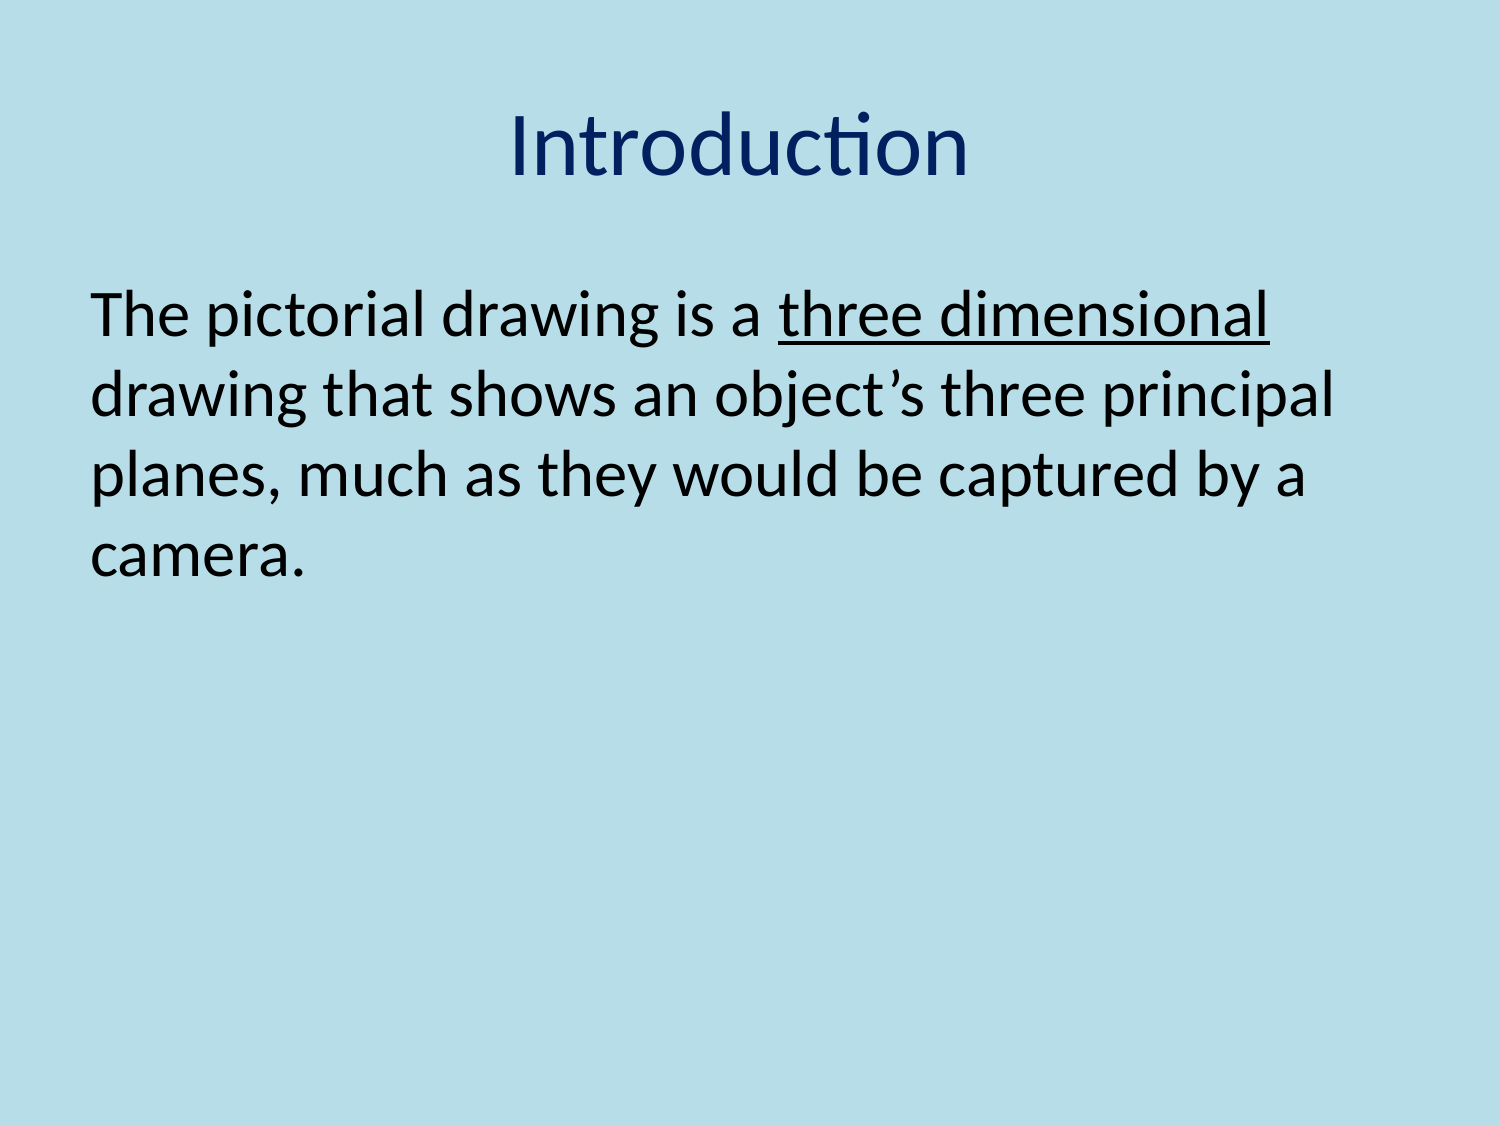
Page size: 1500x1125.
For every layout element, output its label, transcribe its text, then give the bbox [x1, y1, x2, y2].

title Introduction [75, 45, 1425, 233]
list The pictorial drawing is a three dimensional drawing that shows an object’s three principal planes, much as they would be captured by a camera. [75, 262, 1425, 1005]
